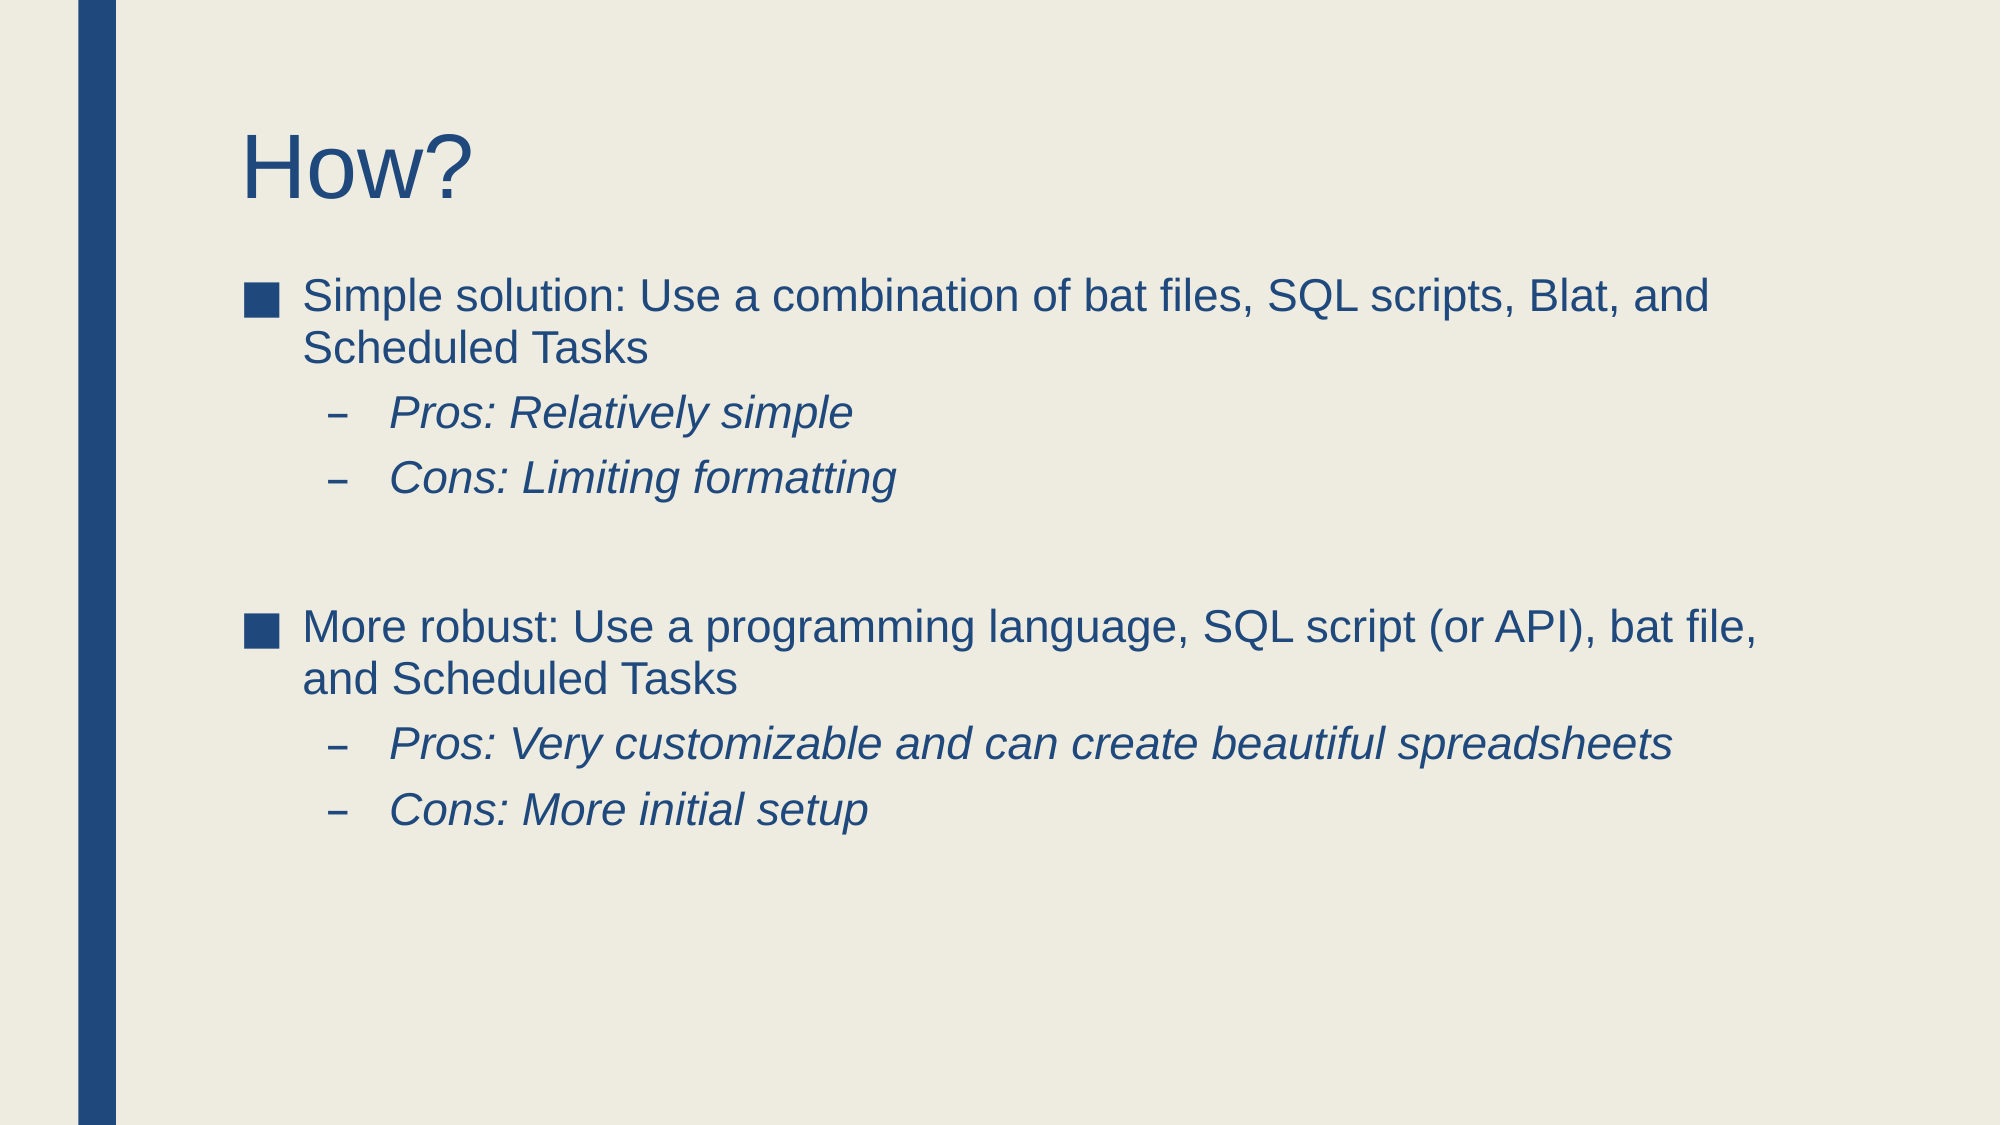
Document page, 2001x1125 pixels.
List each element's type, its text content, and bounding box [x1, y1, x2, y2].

list Simple solution: Use a combination of bat files, SQL scripts, Blat, and Scheduled Tasks Pros: Relatively simple Cons: Limiting formatting More robust: Use a programming language, SQL script (or API), bat file, and Scheduled Tasks Pros: Very customizable and can create beautiful spreadsheets Cons: More initial setup [225, 262, 1800, 850]
title How? [225, 112, 1800, 262]
